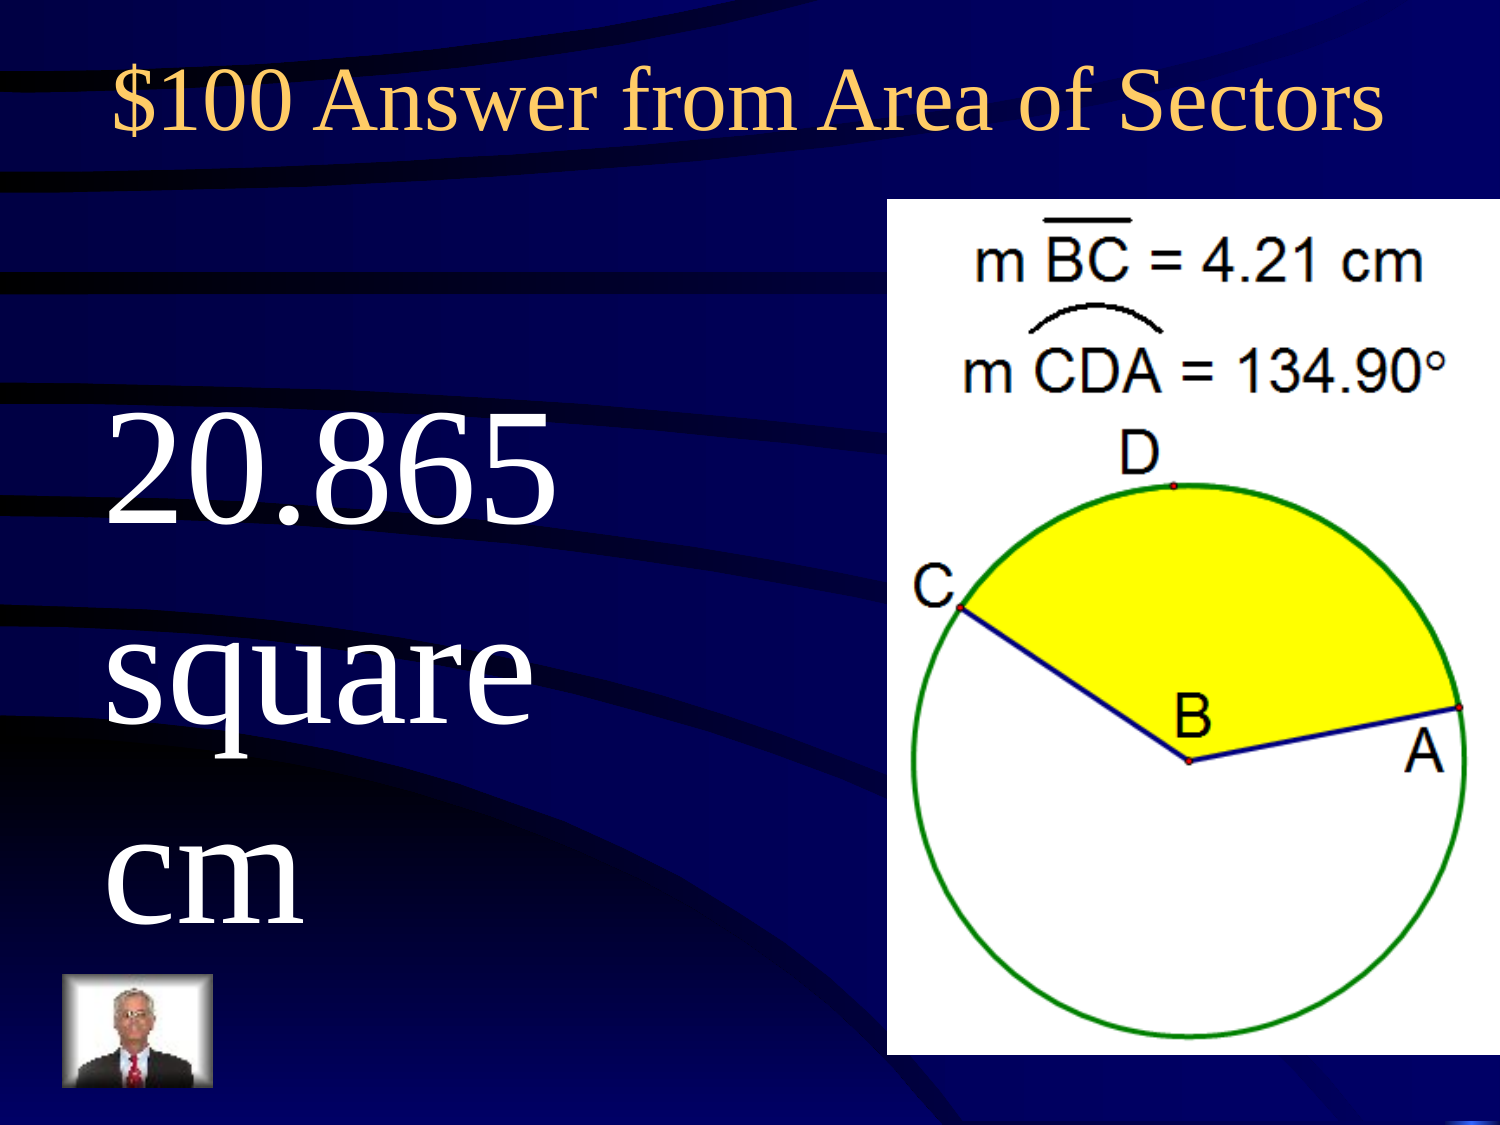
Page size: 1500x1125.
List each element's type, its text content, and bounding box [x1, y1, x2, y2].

picture [887, 199, 1500, 1055]
picture [62, 974, 213, 1088]
text_box 20.865 square cm [87, 349, 788, 965]
title $100 Answer from Area of Sectors [0, 0, 1500, 188]
